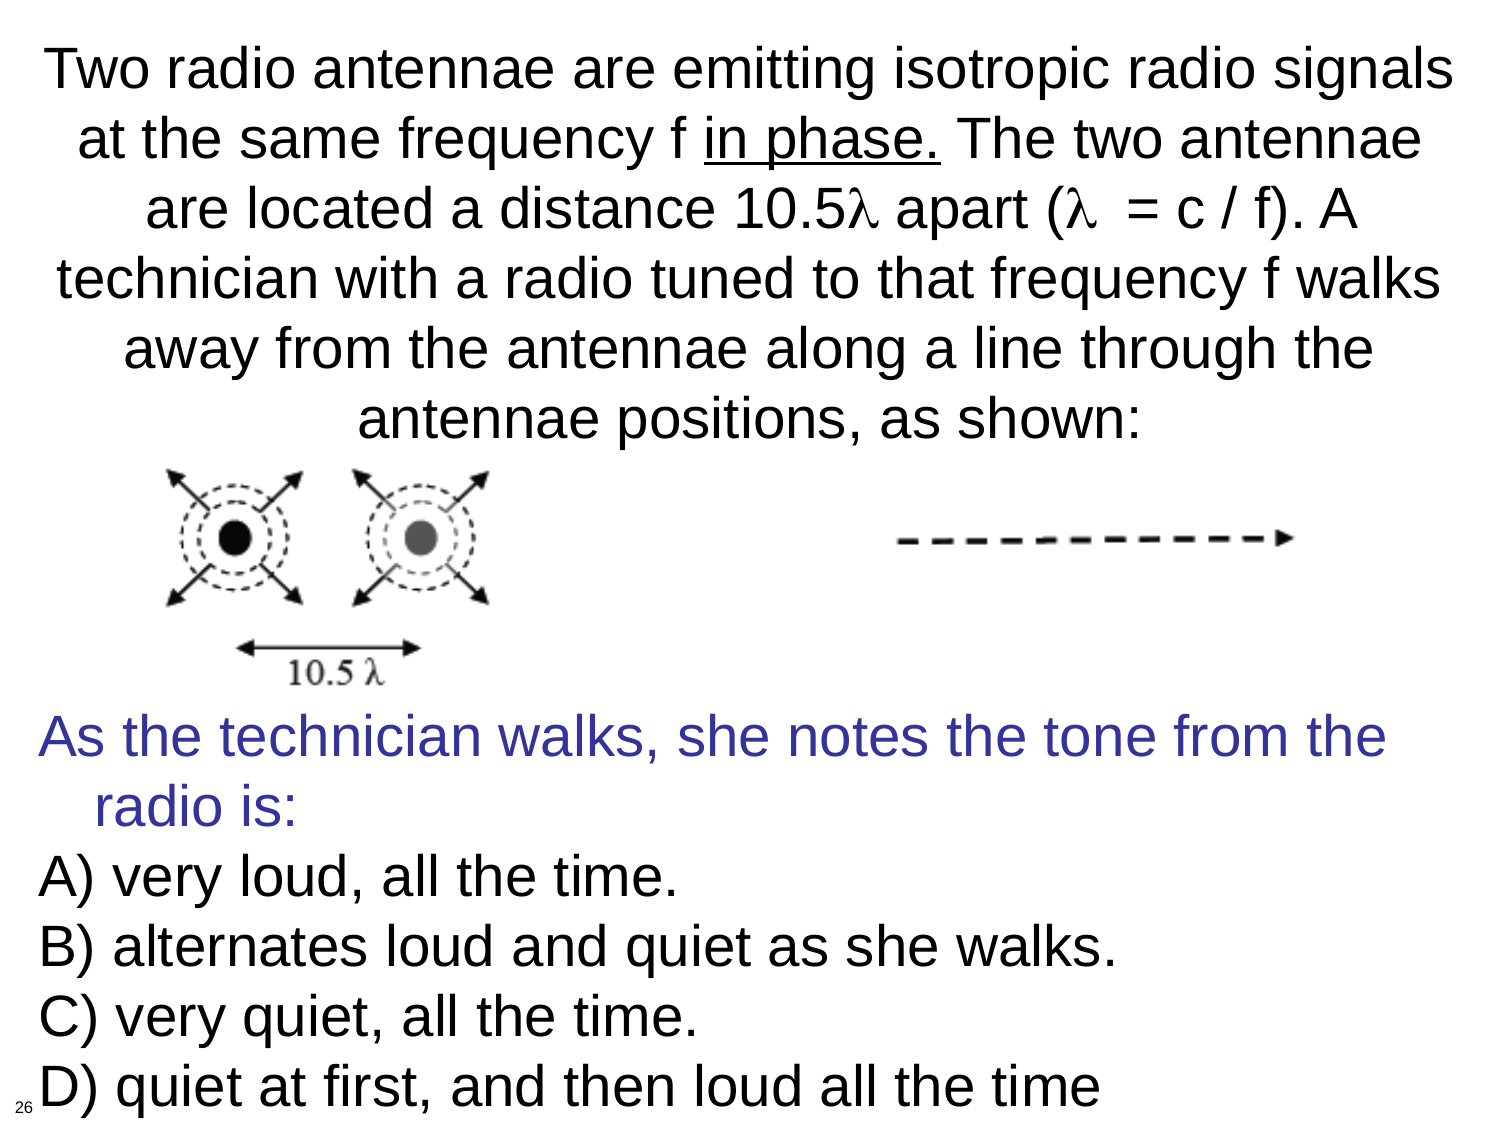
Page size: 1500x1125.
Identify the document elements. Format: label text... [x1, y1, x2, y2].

list As the technician walks, she notes the tone from the radio is: A) very loud, all the time. B) alternates loud and quiet as she walks. C) very quiet, all the time. D) quiet at first, and then loud all the time [23, 690, 1478, 1125]
text_box 26 [0, 1089, 50, 1125]
picture [131, 461, 1301, 696]
title Two radio antennae are emitting isotropic radio signals at the same frequency f in phase. The two antennae are located a distance 10.5l apart (l = c / f). A technician with a radio tuned to that frequency f walks away from the antennae along a line through the antennae positions, as shown: [23, 24, 1478, 456]
